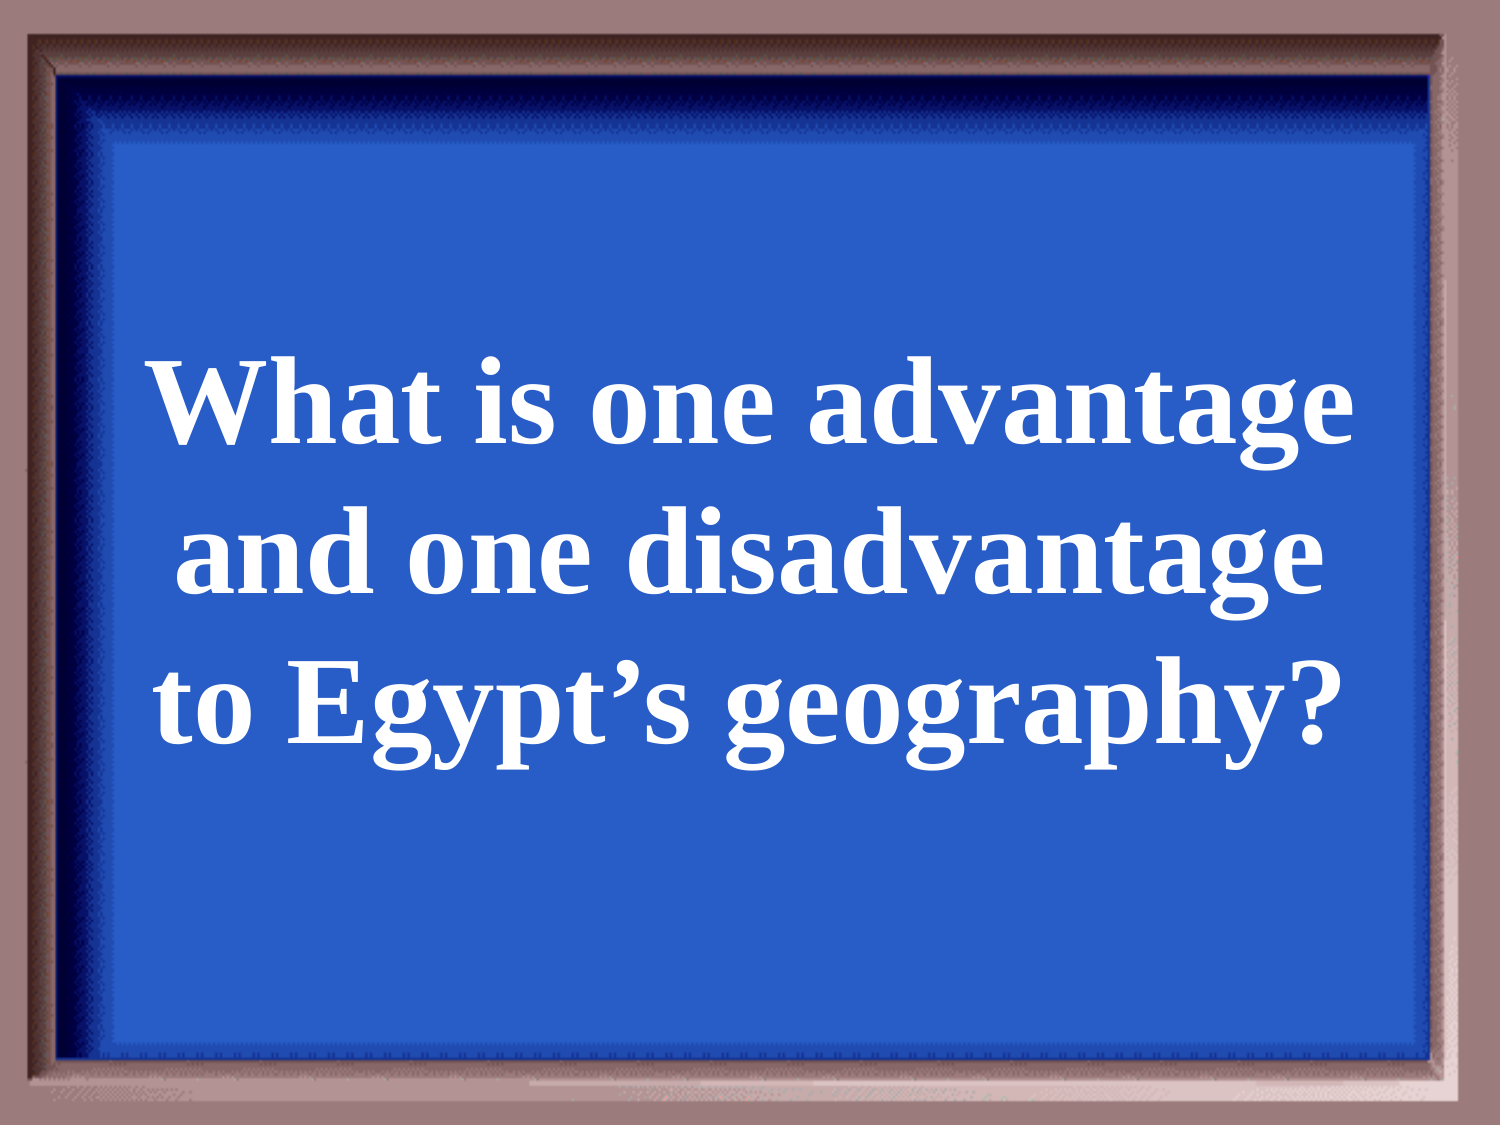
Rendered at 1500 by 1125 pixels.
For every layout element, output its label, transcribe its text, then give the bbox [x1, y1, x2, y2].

picture [0, 0, 1500, 1125]
title What is one advantage and one disadvantage to Egypt’s geography? [112, 450, 1388, 638]
